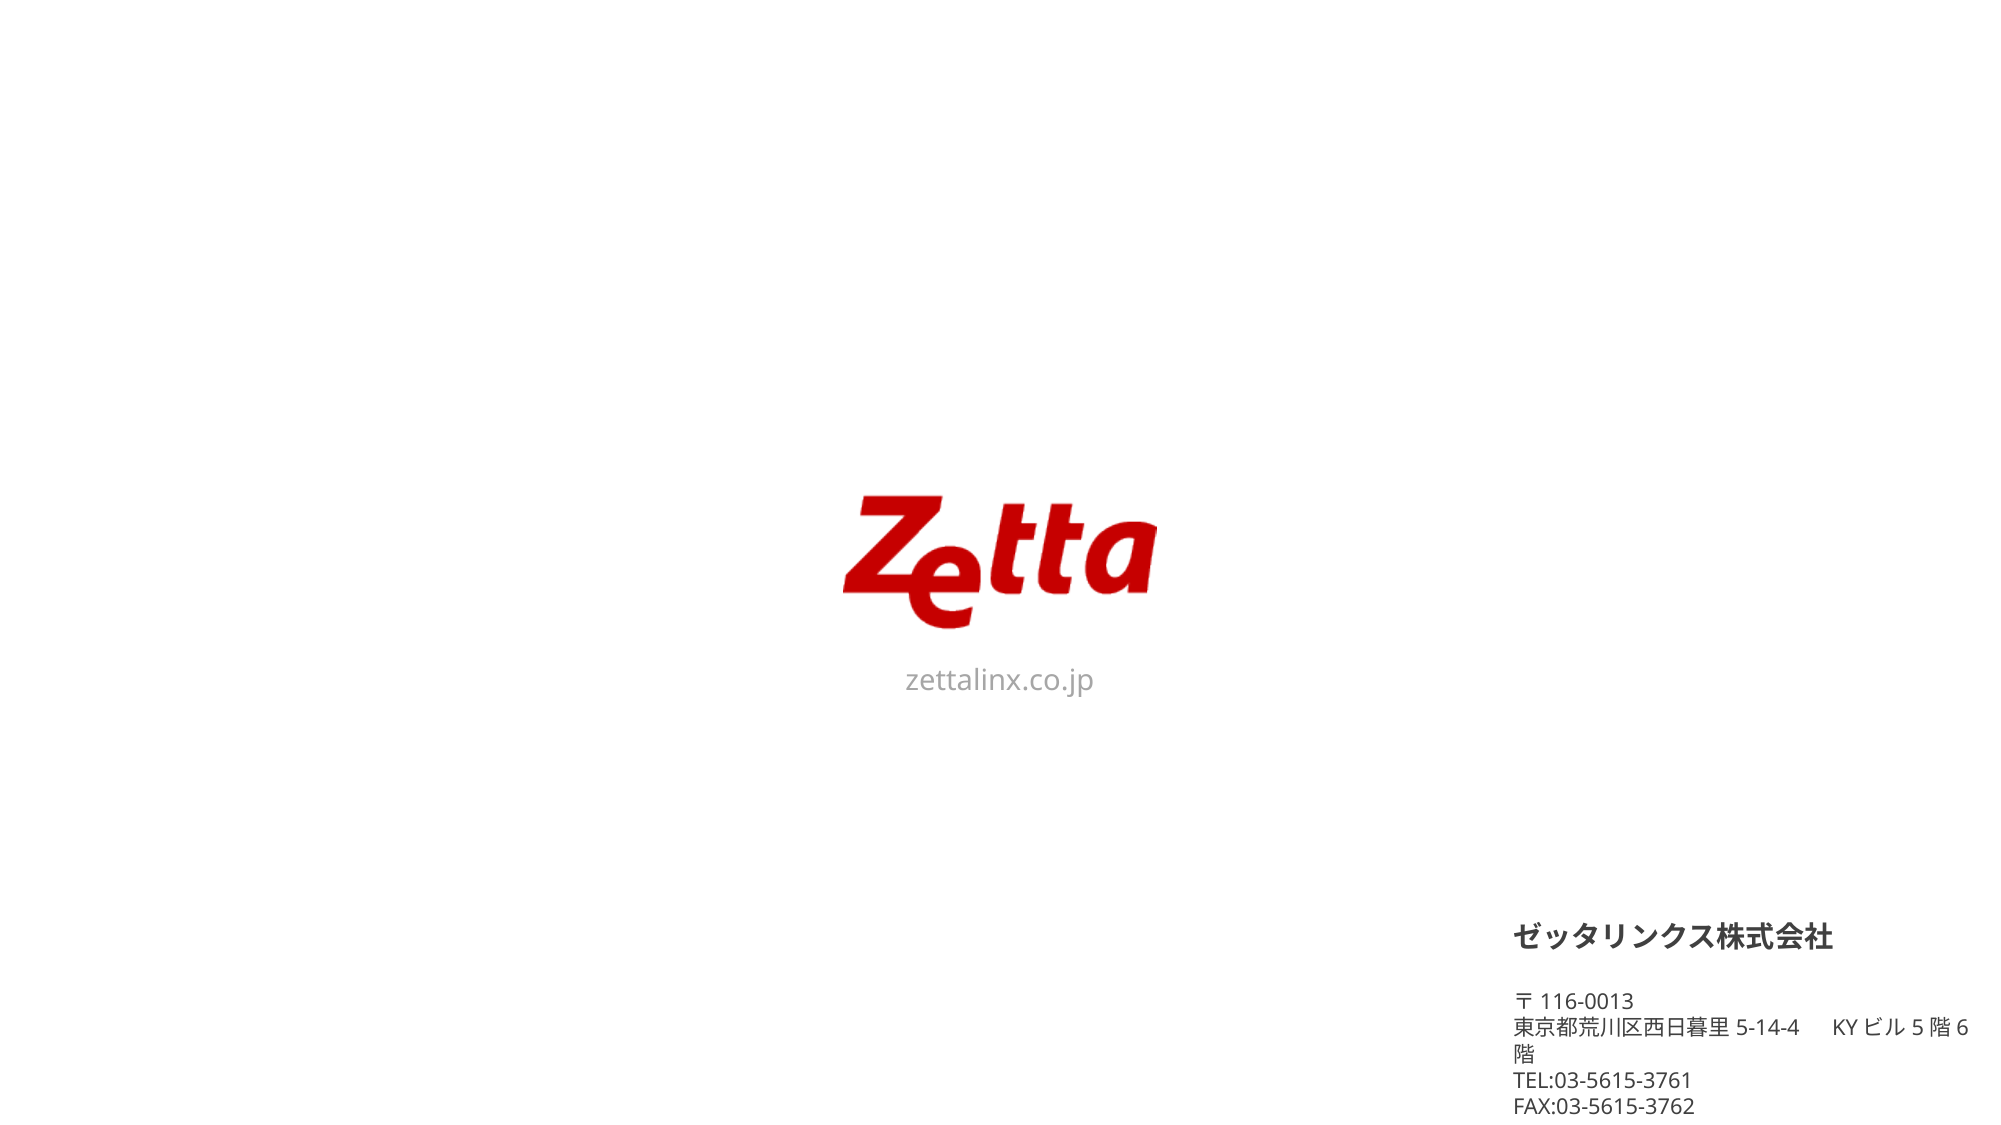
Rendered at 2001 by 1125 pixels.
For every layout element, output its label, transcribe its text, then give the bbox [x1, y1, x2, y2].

text_box zettalinx.co.jp [890, 653, 1110, 704]
picture [843, 484, 1157, 641]
text_box ゼッタリンクス株式会社 〒116-0013 東京都荒川区西日暮里5-14-4 KYビル5階6階 TEL:03-5615-3761 FAX:03-5615-3762 [1498, 910, 1987, 1125]
